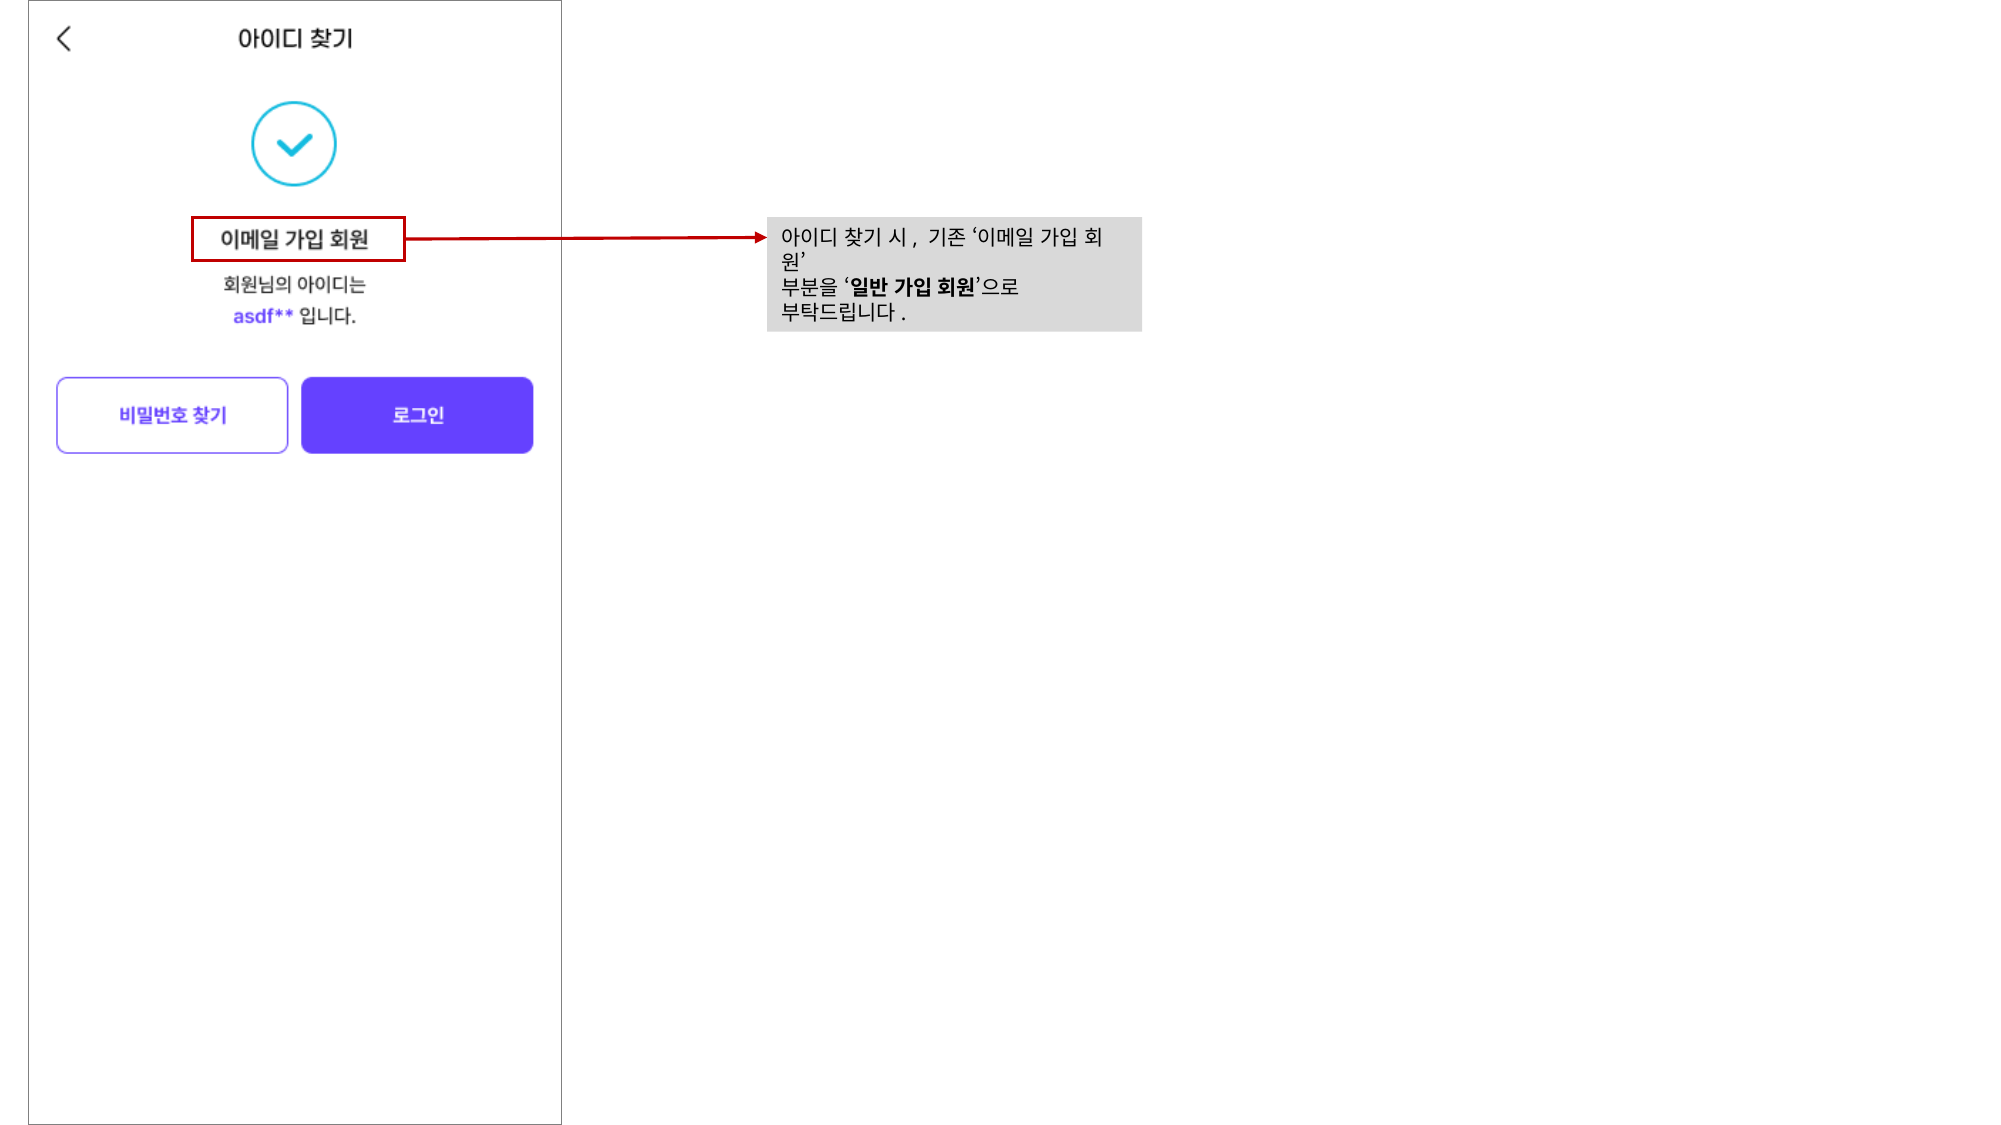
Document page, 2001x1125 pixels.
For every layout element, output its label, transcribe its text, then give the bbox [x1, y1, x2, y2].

text_box 아이디 찾기 시, 기존 ‘이메일 가입 회원’ 부분을 ‘일반 가입 회원’으로 부탁드립니다. [767, 217, 1143, 332]
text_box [404, 236, 768, 240]
picture [28, 0, 563, 1125]
